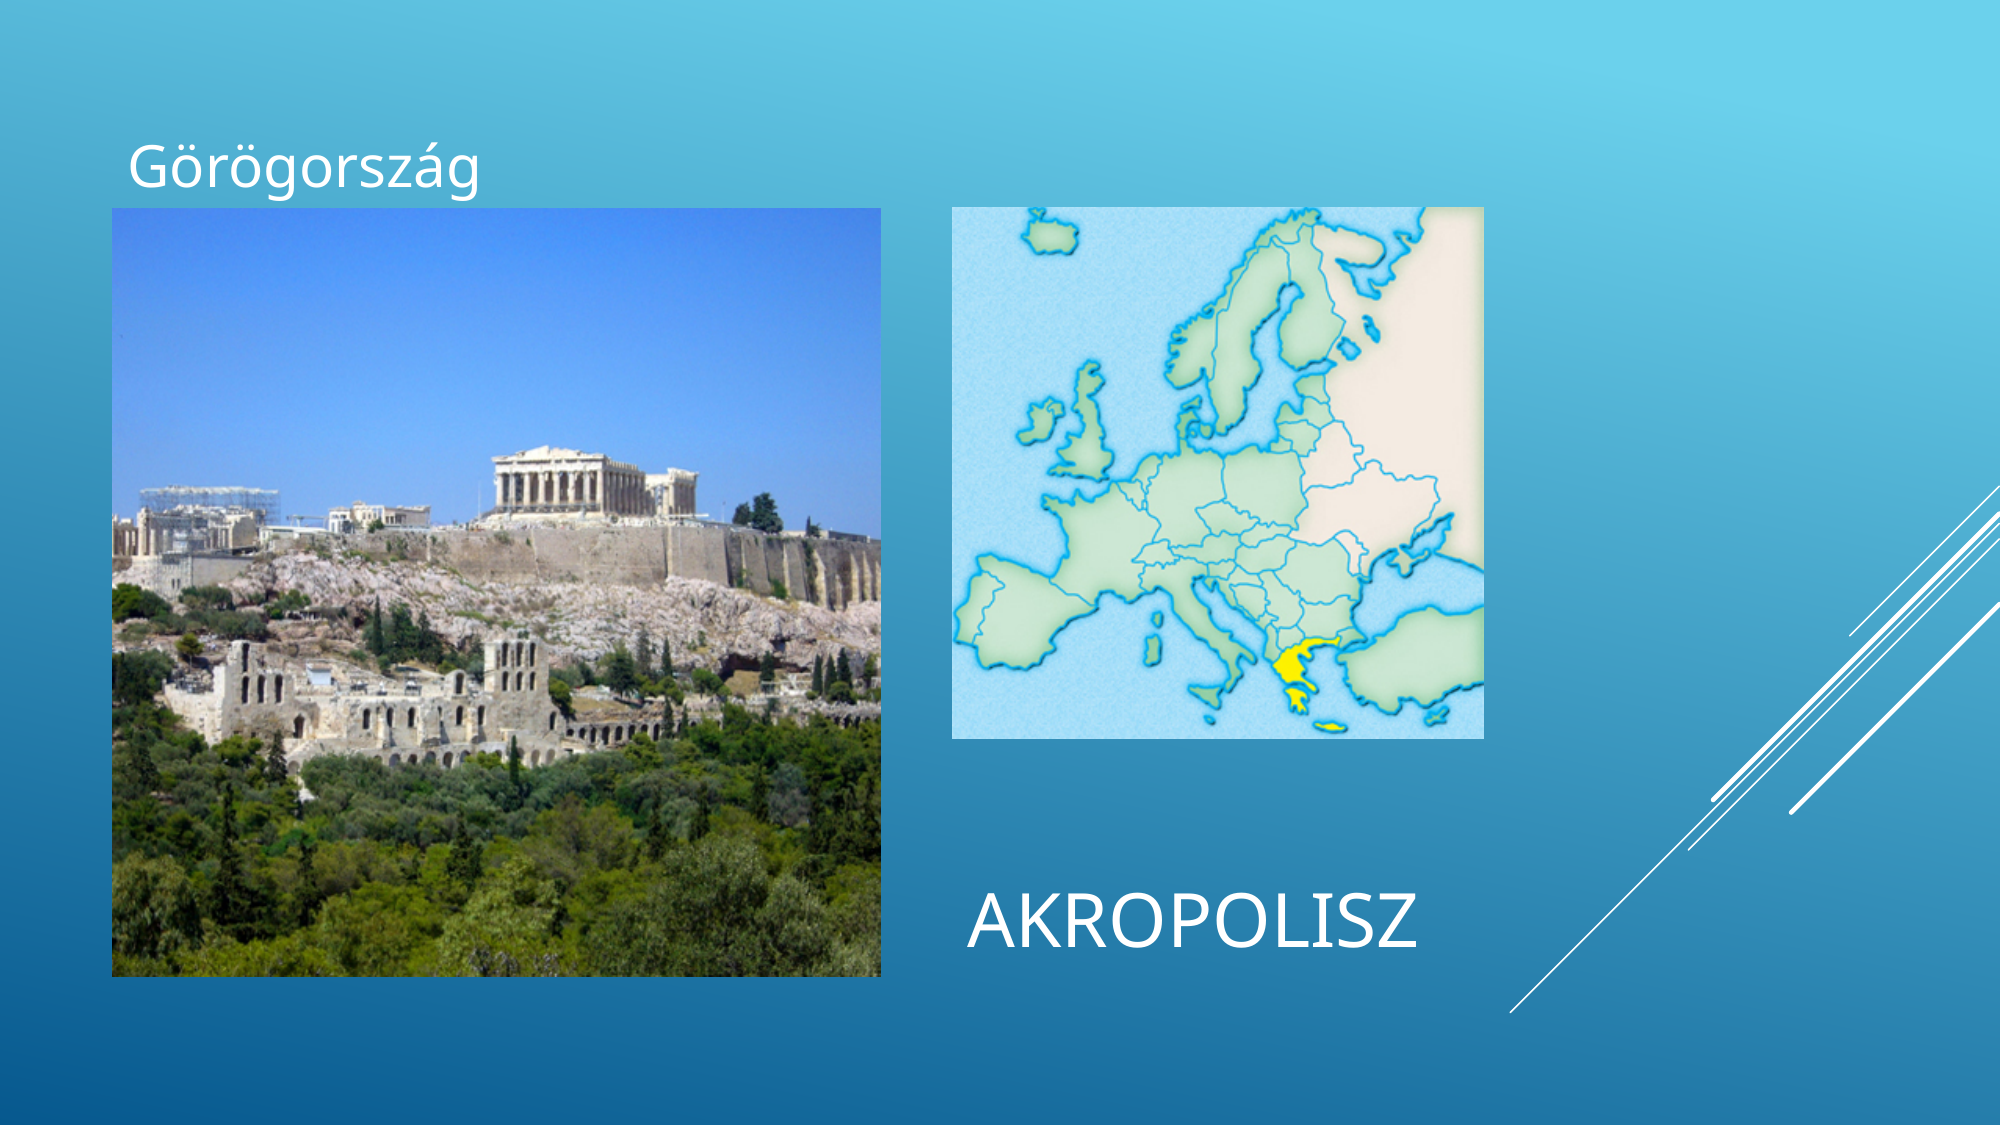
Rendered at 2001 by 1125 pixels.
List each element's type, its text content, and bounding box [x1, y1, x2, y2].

list Görögország [112, 107, 880, 208]
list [112, 208, 881, 977]
title Akropolisz [952, 858, 1484, 977]
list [952, 206, 1485, 739]
